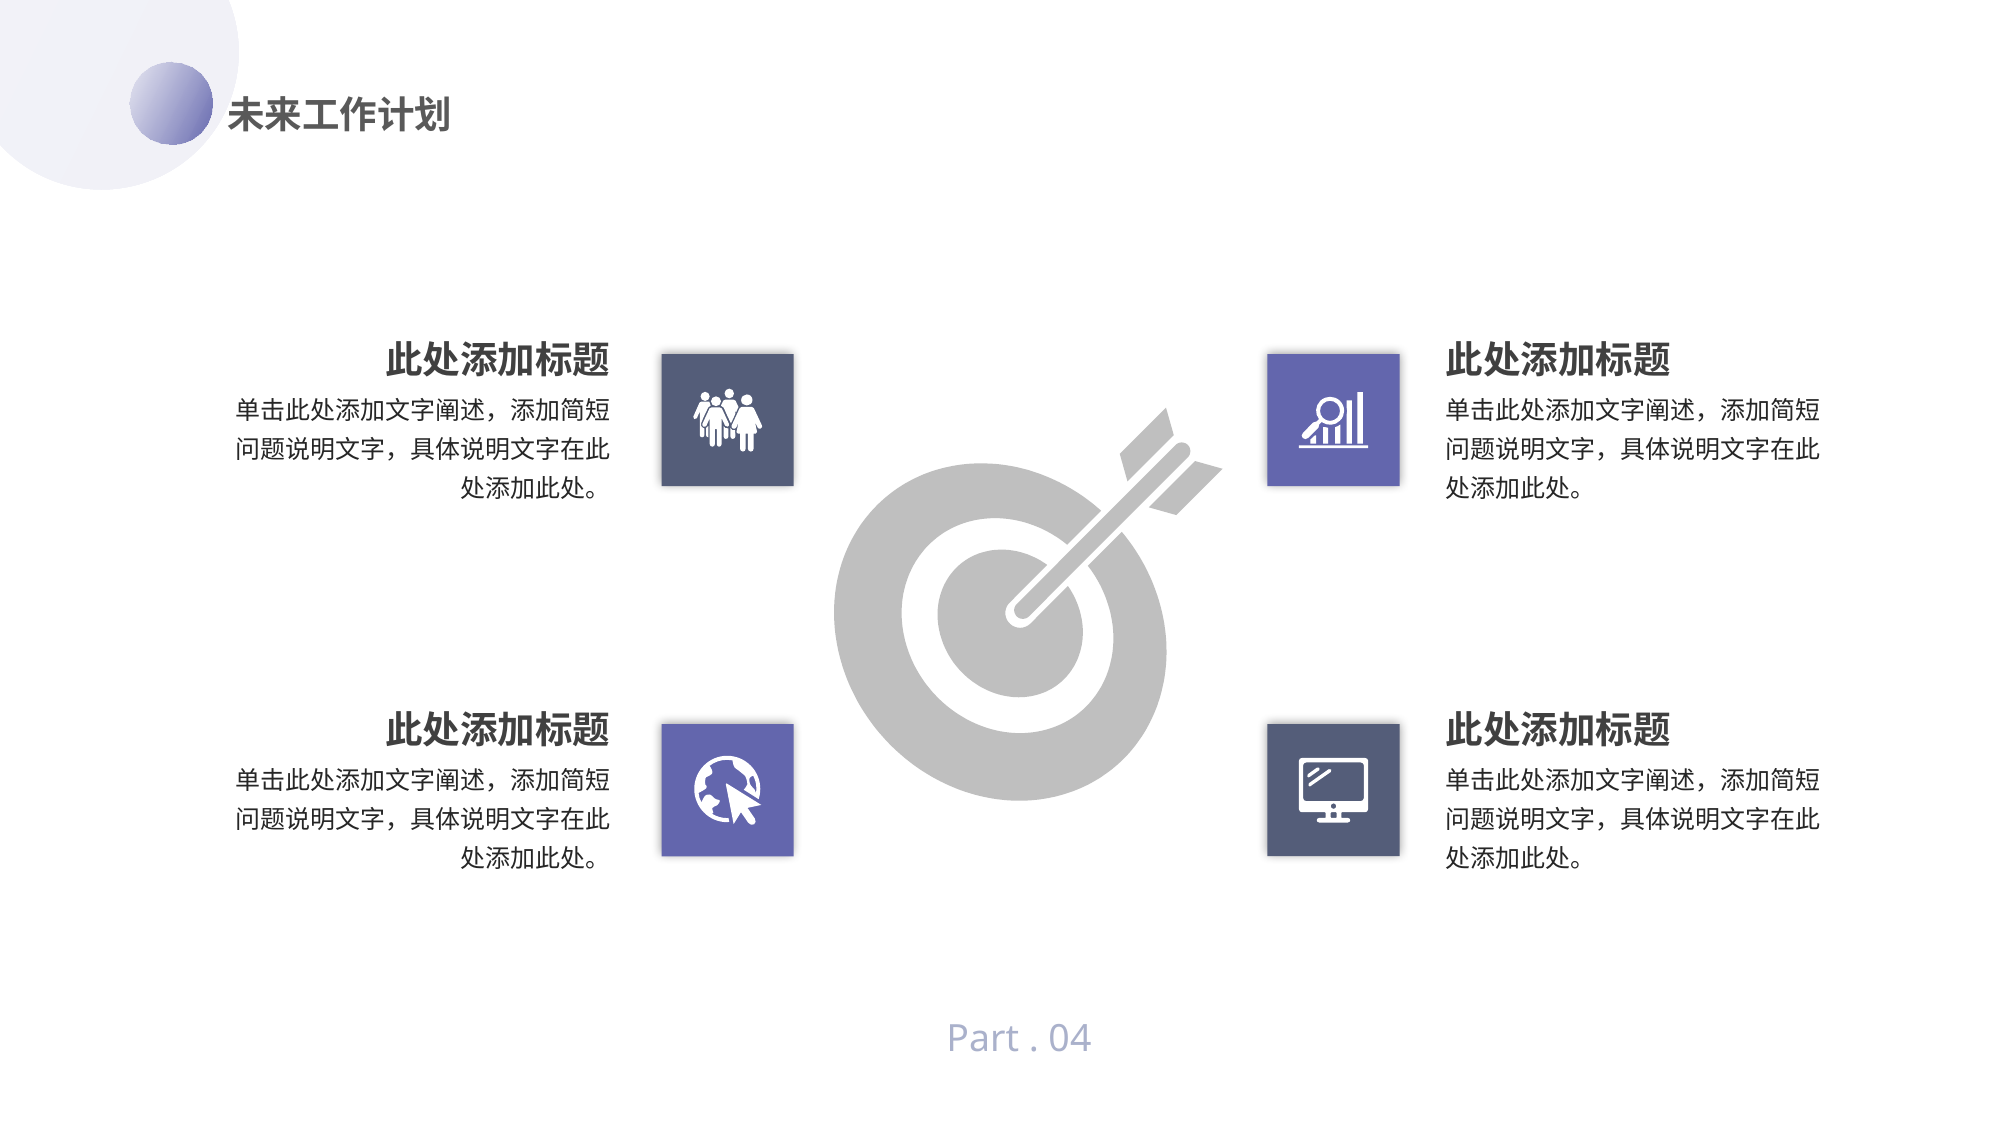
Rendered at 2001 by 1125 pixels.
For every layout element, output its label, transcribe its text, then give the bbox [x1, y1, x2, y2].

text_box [207, 690, 626, 882]
text_box [1148, 461, 1223, 516]
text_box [661, 354, 794, 487]
text_box 未来工作计划 [212, 84, 626, 144]
text_box [834, 463, 1167, 801]
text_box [1267, 724, 1400, 857]
text_box [128, 60, 212, 146]
text_box [1119, 407, 1174, 482]
text_box [1014, 442, 1191, 619]
text_box [0, 0, 240, 191]
text_box Part . 04 [931, 997, 1154, 1075]
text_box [1431, 320, 1849, 512]
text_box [207, 320, 626, 512]
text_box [1431, 690, 1849, 882]
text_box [661, 724, 794, 857]
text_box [1267, 354, 1400, 487]
